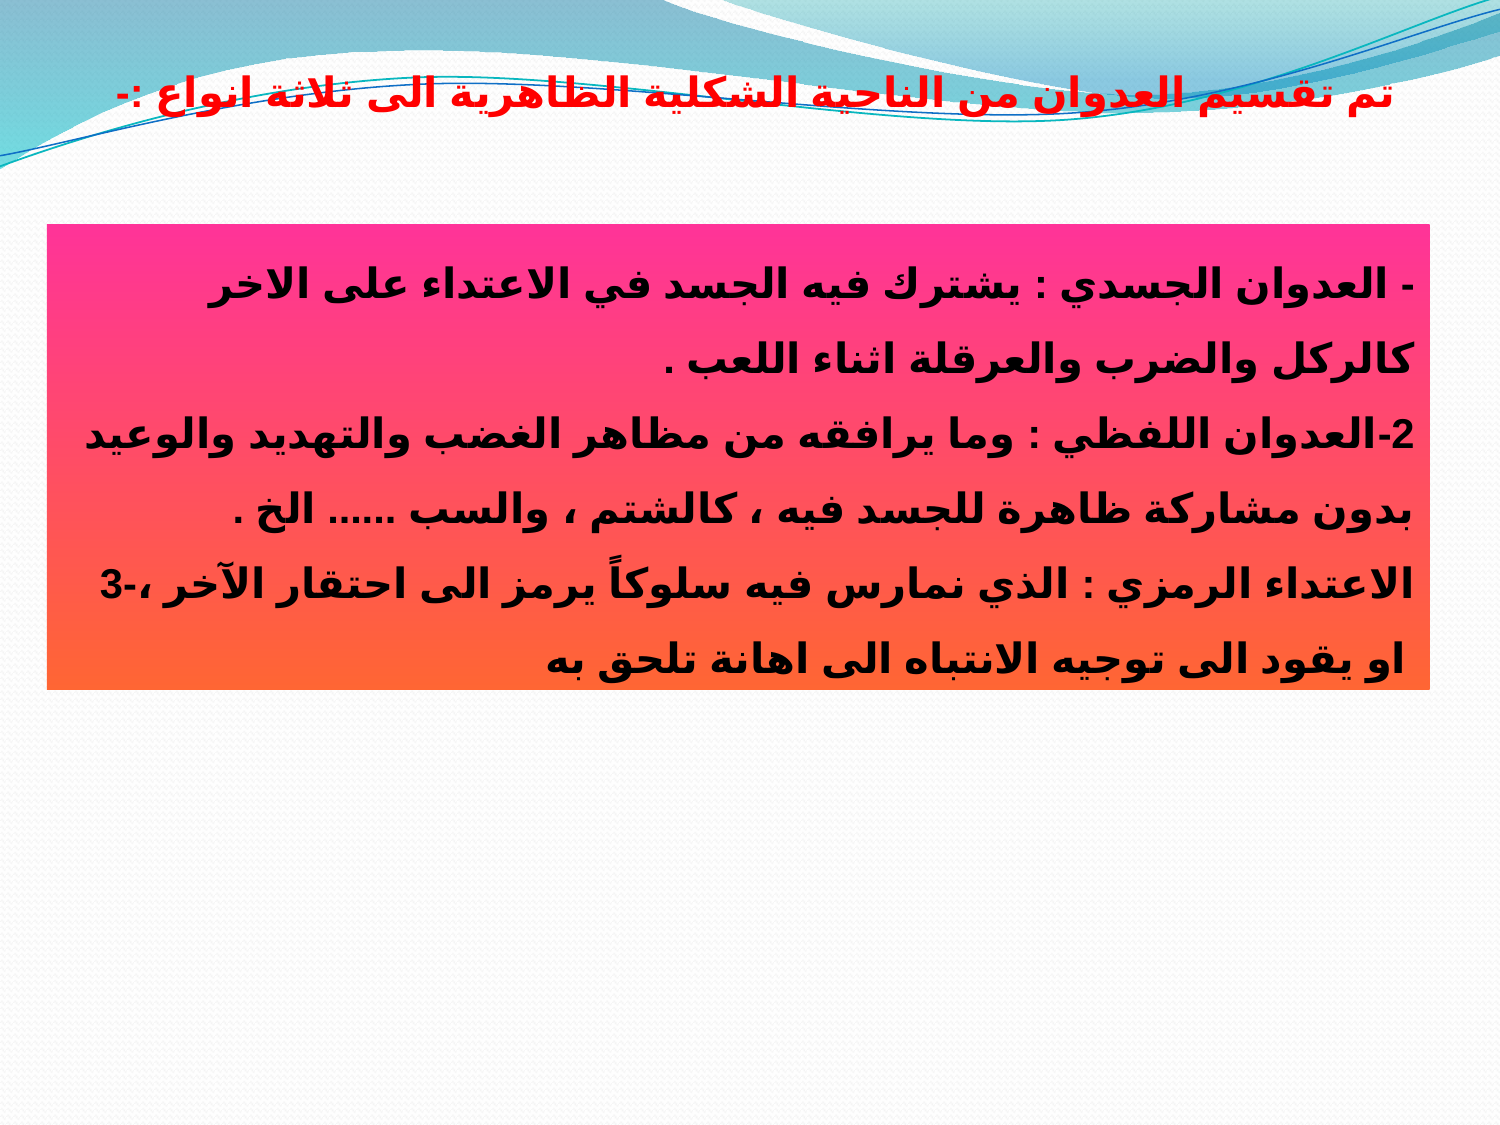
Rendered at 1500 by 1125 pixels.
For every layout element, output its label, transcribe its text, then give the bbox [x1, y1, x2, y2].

text_box تم تقسيم العدوان من الناحية الشكلية الظاهرية الى ثلاثة انواع :- [89, 58, 1411, 124]
text_box - العدوان الجسدي : يشترك فيه الجسد في الاعتداء على الاخر كالركل والضرب والعرقلة اثناء اللعب . 2-العدوان اللفظي : وما يرافقه من مظاهر الغضب والتهديد والوعيد بدون مشاركة ظاهرة للجسد فيه ، كالشتم ، والسب ...... الخ . 3-الاعتداء الرمزي : الذي نمارس فيه سلوكاً يرمز الى احتقار الآخر ، او يقود الى توجيه الانتباه الى اهانة تلحق به [46, 224, 1430, 690]
